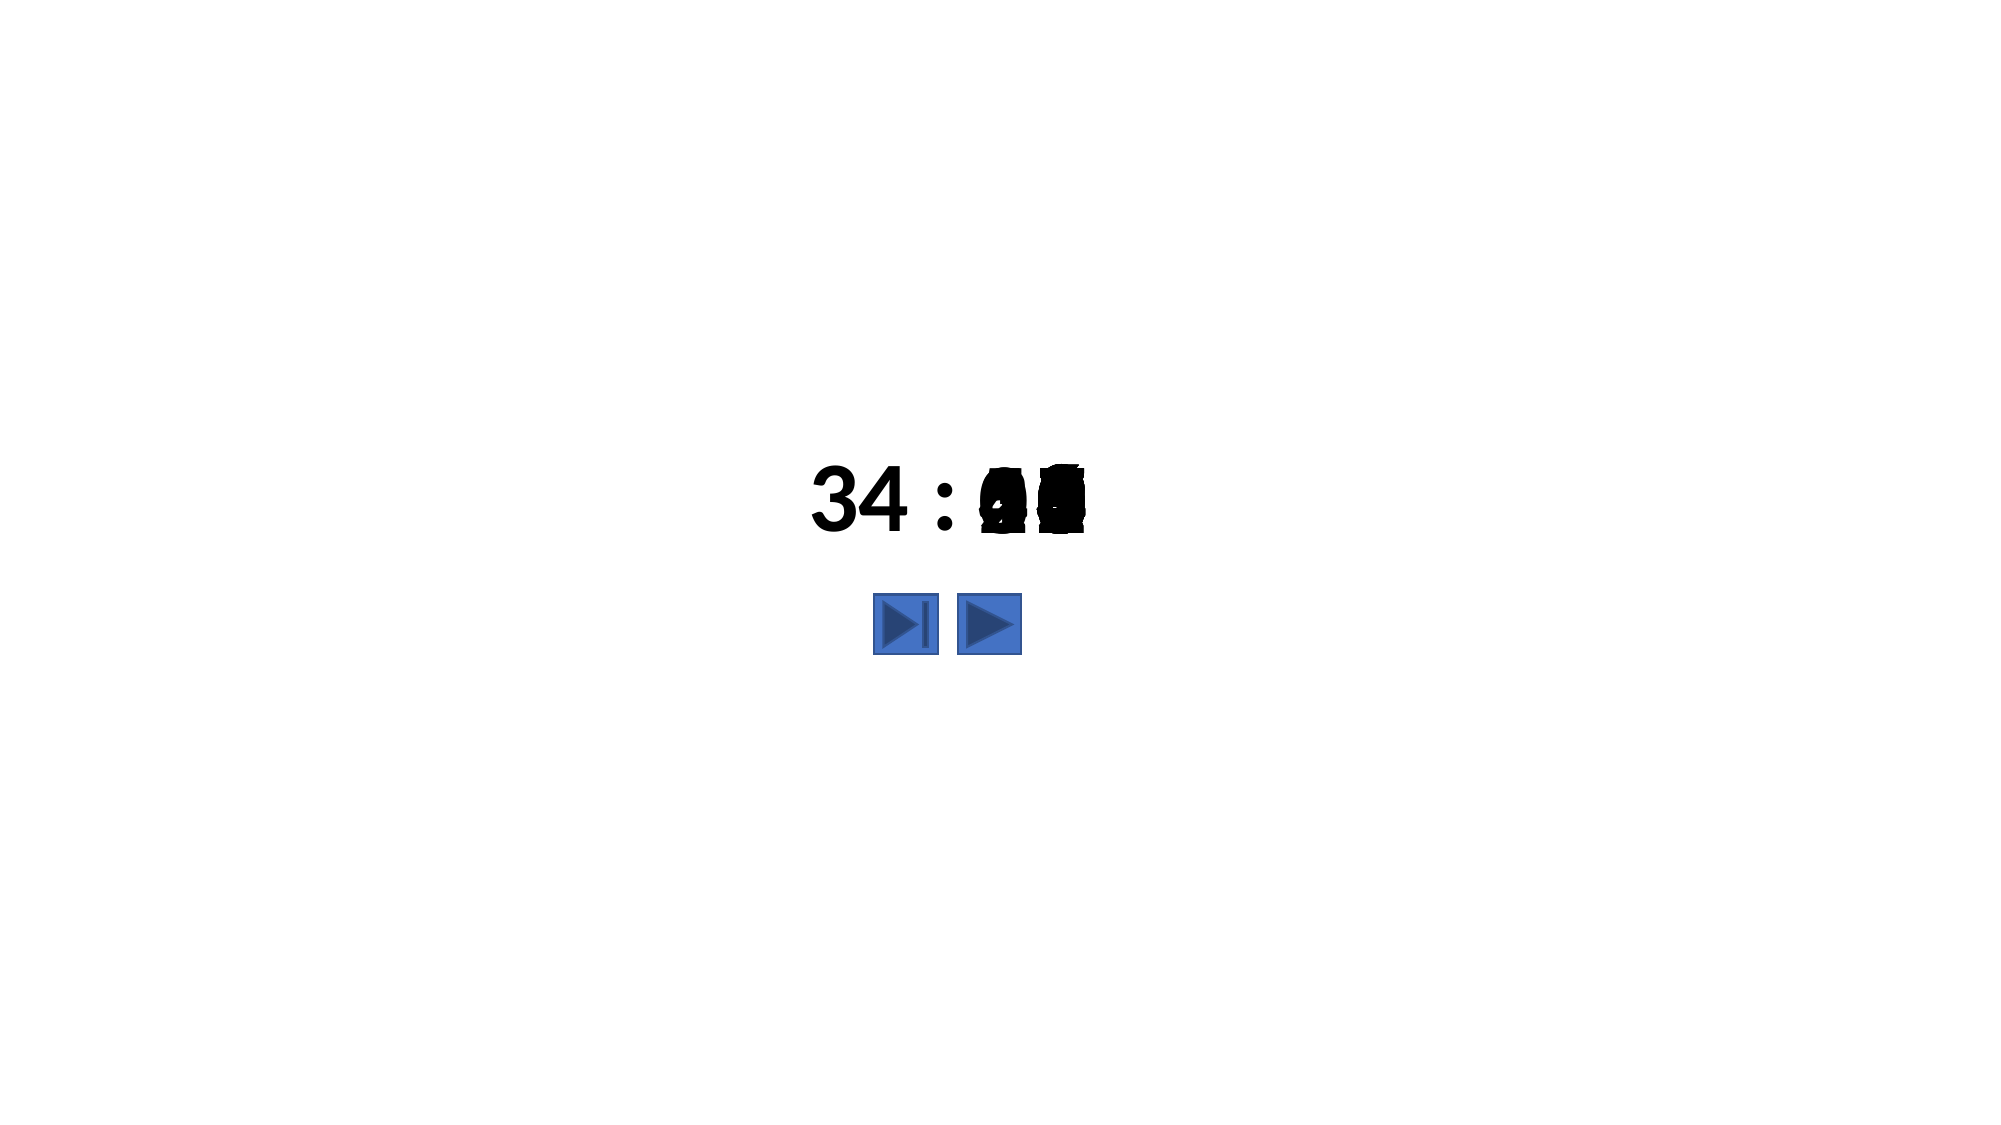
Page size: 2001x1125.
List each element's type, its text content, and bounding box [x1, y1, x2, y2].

slide_number 33 [784, 461, 925, 522]
